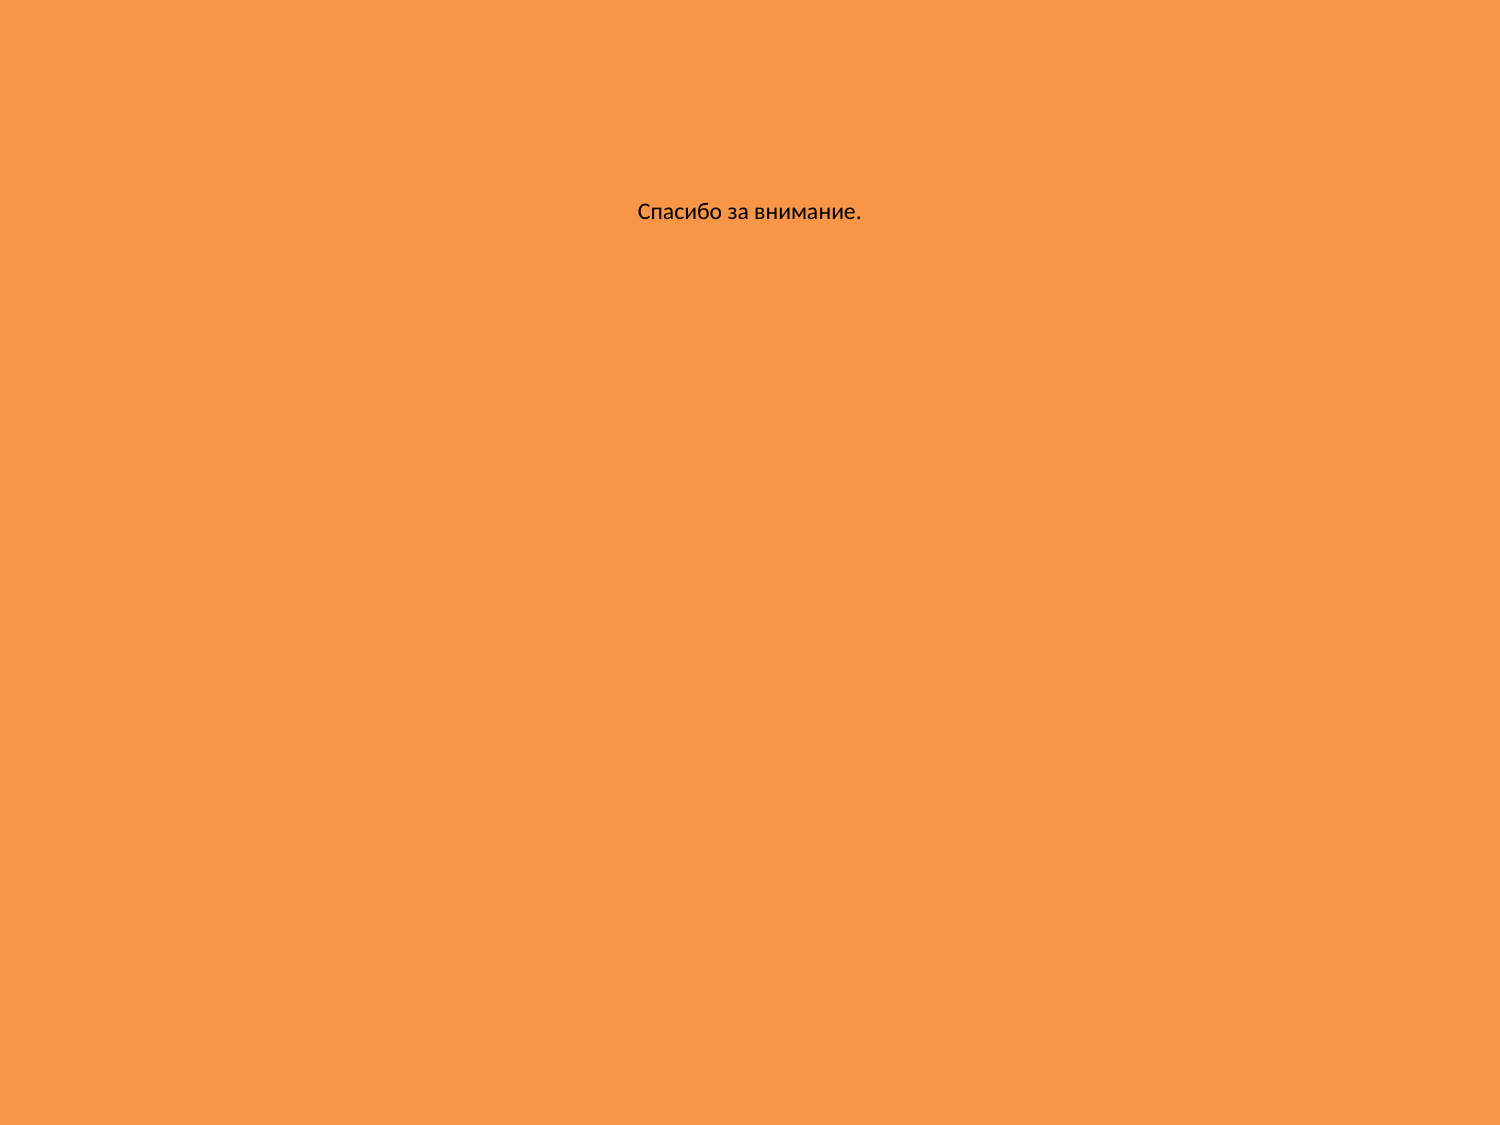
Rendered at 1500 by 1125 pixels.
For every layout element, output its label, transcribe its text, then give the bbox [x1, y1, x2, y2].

title Спасибо за внимание. [75, 45, 1425, 233]
